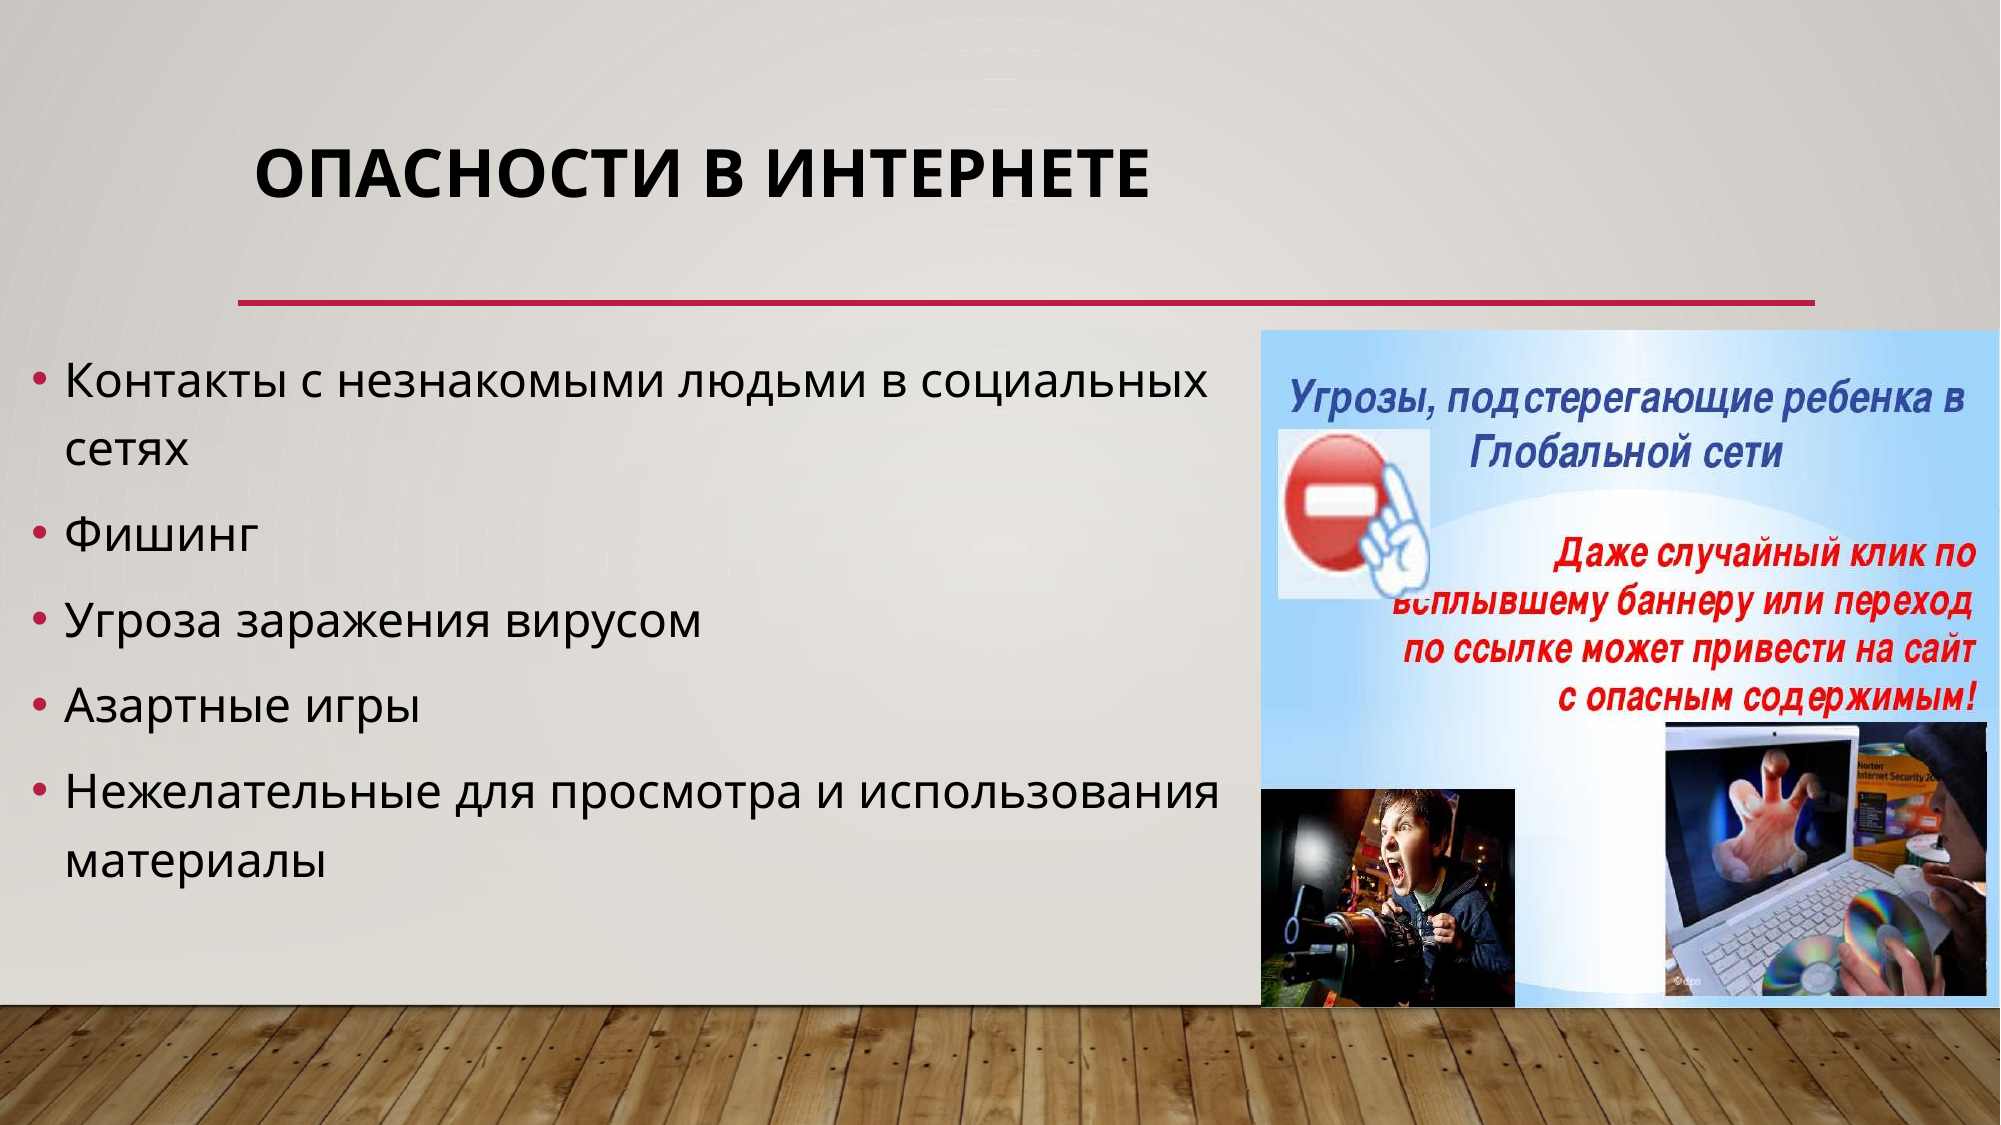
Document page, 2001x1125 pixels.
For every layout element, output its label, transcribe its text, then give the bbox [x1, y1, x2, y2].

list Контакты с незнакомыми людьми в социальных сетях Фишинг Угроза заражения вирусом Азартные игры Нежелательные для просмотра и использования материалы [16, 330, 1261, 897]
title Опасности в интернете [238, 131, 1814, 305]
picture [0, 330, 2000, 1125]
